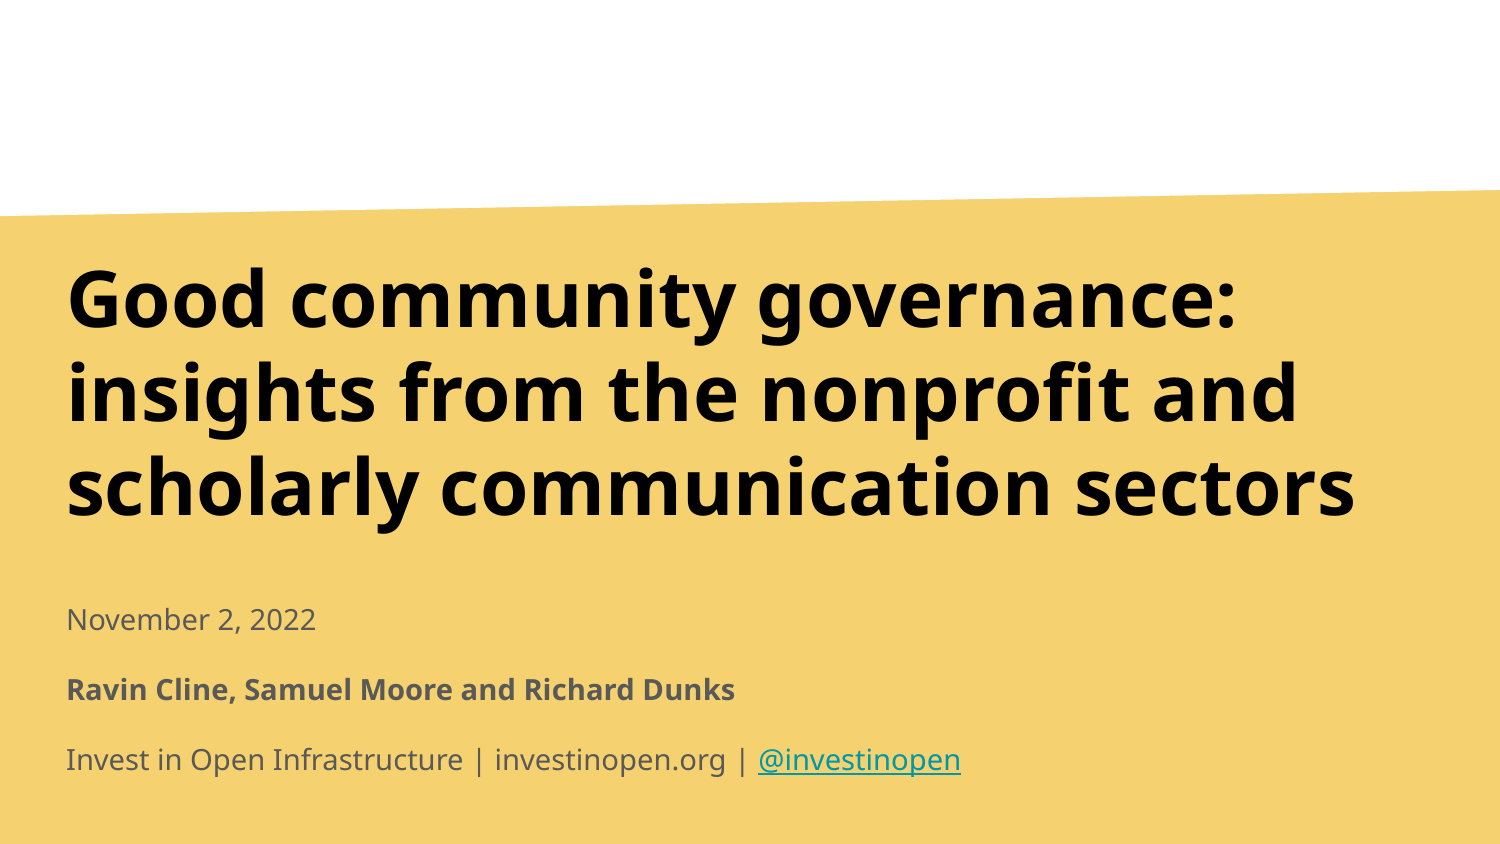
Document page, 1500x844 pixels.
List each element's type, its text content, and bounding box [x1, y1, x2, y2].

subtitle November 2, 2022 Ravin Cline, Samuel Moore and Richard Dunks Invest in Open Infrastructure | investinopen.org | @investinopen [51, 585, 1449, 816]
title Good community governance: insights from the nonprofit and scholarly communication sectors [51, 46, 1449, 547]
